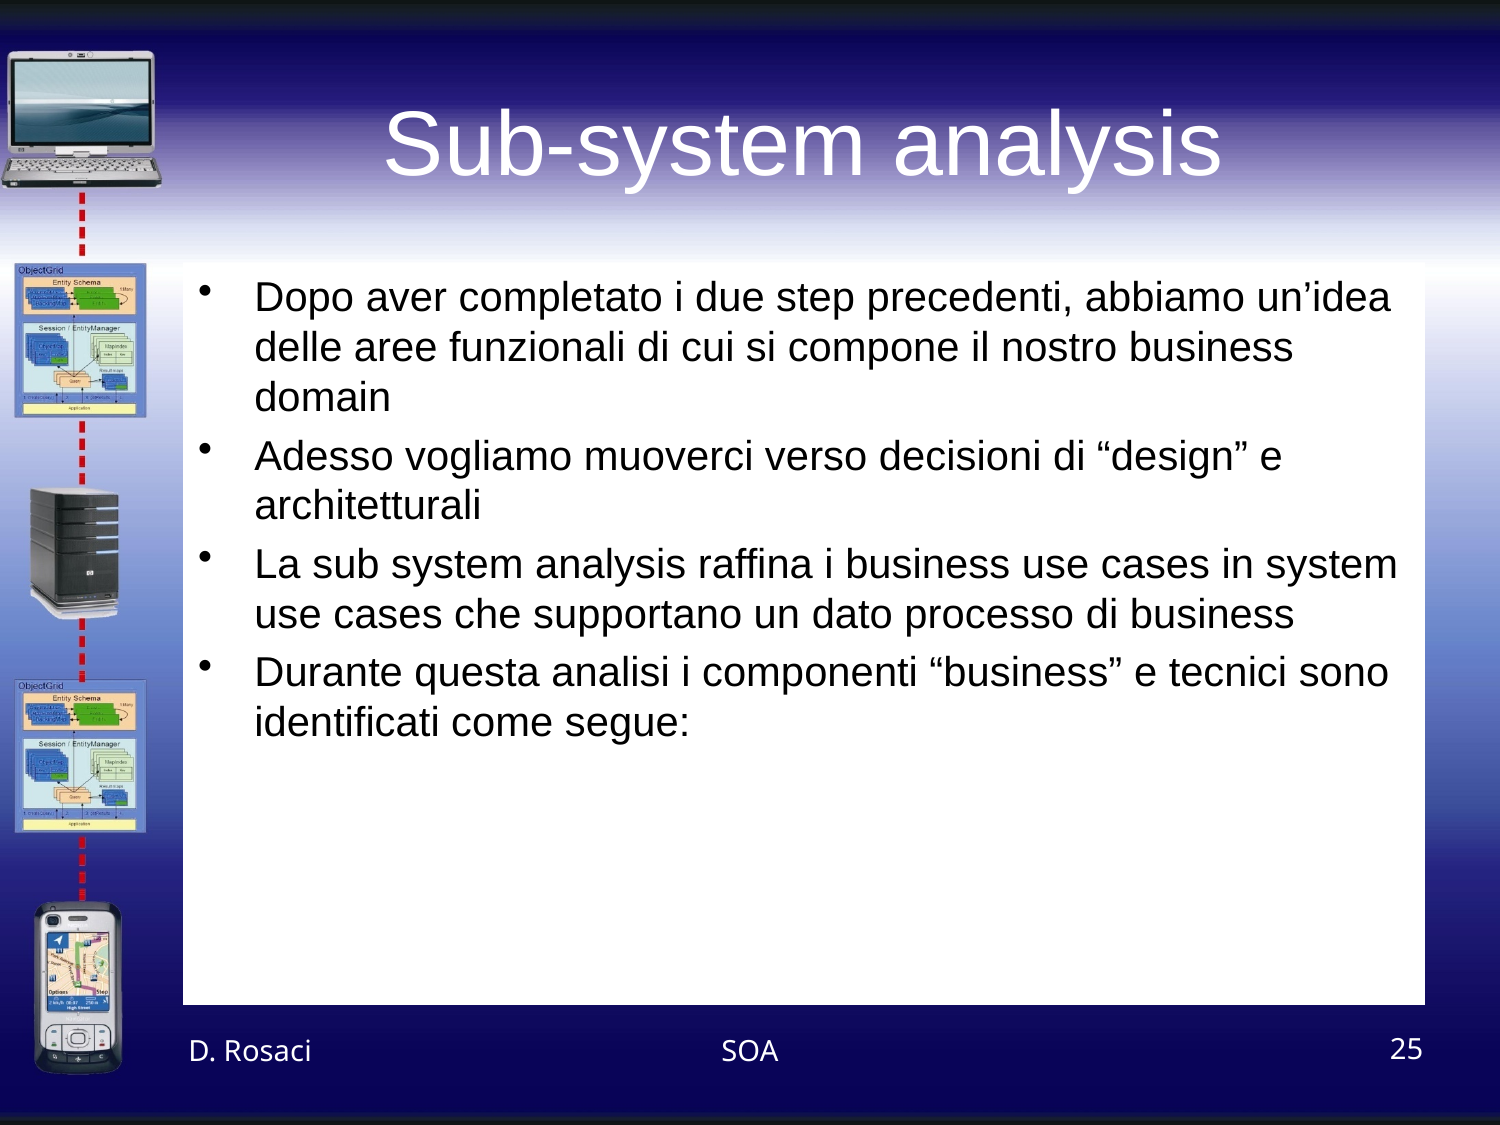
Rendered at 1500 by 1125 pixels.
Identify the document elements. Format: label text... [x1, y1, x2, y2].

footer SOA [512, 1024, 988, 1103]
slide_number D. Rosaci [74, 1024, 426, 1103]
list Dopo aver completato i due step precedenti, abbiamo un’idea delle aree funzionali di cui si compone il nostro business domain Adesso vogliamo muoverci verso decisioni di “design” e architetturali La sub system analysis raffina i business use cases in system use cases che supportano un dato processo di business Durante questa analisi i componenti “business” e tecnici sono identificati come segue: [182, 262, 1426, 1006]
picture [0, 0, 1500, 1125]
title Sub-system analysis [182, 44, 1426, 233]
